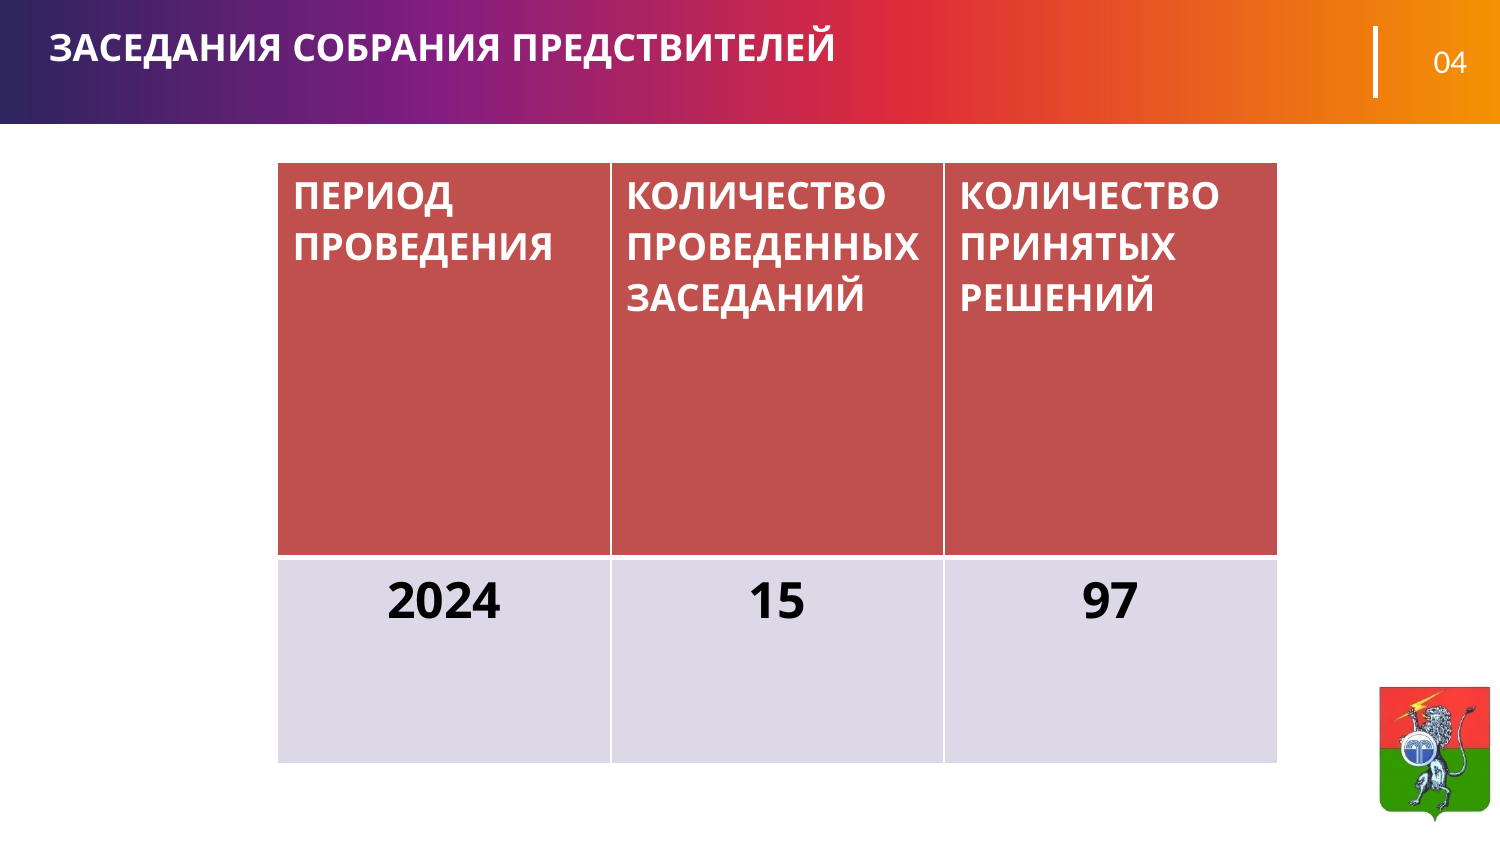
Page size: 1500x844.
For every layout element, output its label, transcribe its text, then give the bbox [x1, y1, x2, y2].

picture [1375, 681, 1496, 825]
table_header КОЛИЧЕСТВО ПРОВЕДЕННЫХ ЗАСЕДАНИЙ [612, 163, 943, 555]
table_cell 97 [945, 560, 1277, 763]
table_cell 2024 [278, 560, 610, 763]
table_header ПЕРИОД ПРОВЕДЕНИЯ [278, 163, 610, 555]
picture [0, 0, 1500, 124]
table_header КОЛИЧЕСТВО ПРИНЯТЫХ РЕШЕНИЙ [945, 163, 1277, 555]
table_cell 15 [612, 560, 943, 763]
